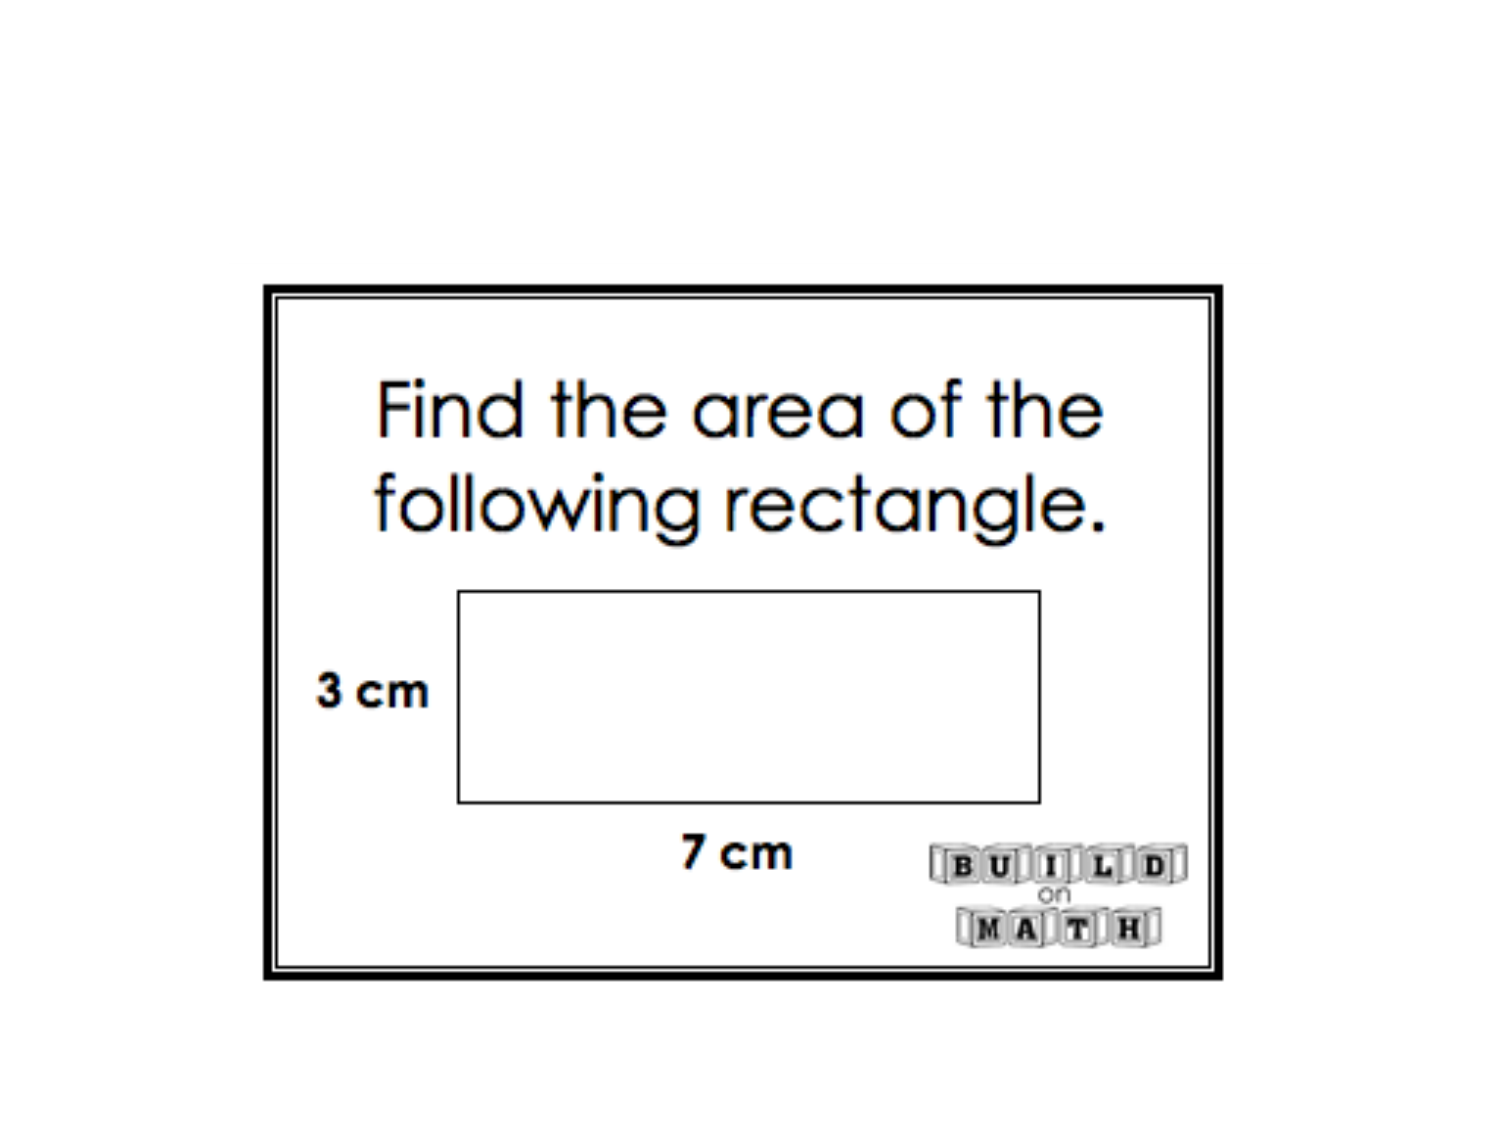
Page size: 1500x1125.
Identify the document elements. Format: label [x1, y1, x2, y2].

list [74, 262, 1426, 1006]
